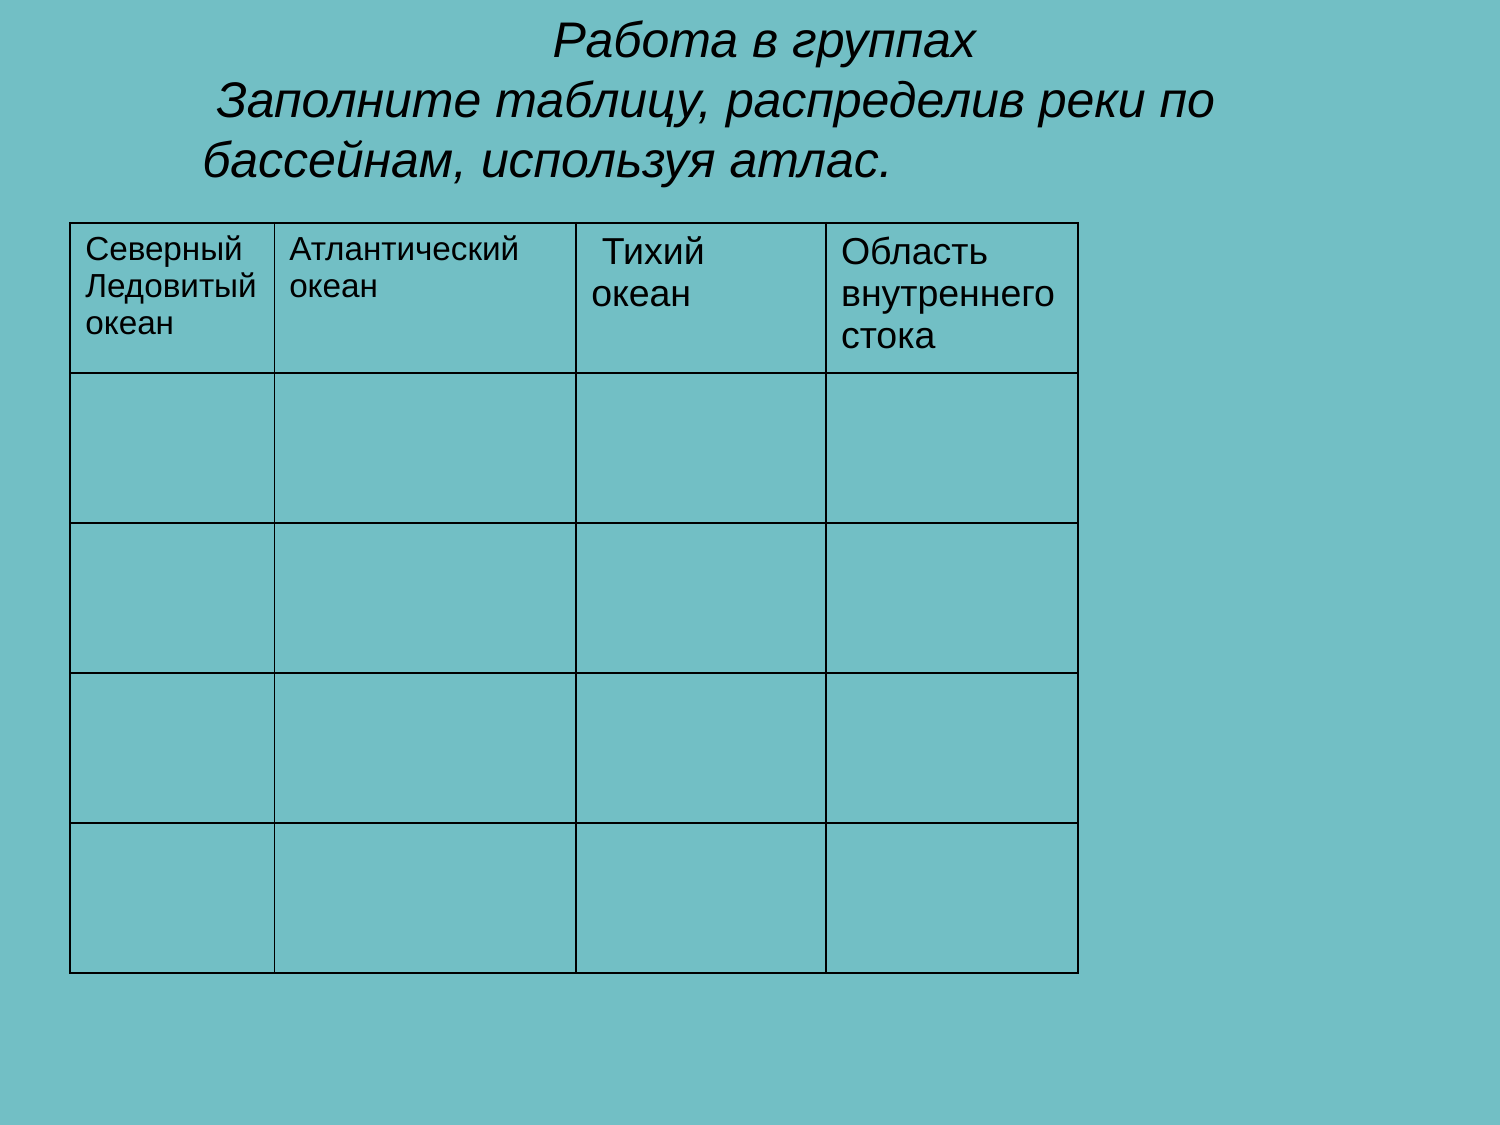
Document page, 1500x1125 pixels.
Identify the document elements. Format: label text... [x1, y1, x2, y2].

text_box Работа в группах Заполните таблицу, распределив реки по бассейнам, используя атлас. [187, 0, 1454, 195]
table_cell [577, 824, 825, 972]
table_cell [577, 524, 825, 672]
table_header Северный Ледовитый океан [71, 224, 274, 372]
table_header Тихий океан [577, 224, 825, 372]
table_cell [71, 524, 274, 672]
table_cell [827, 824, 1077, 972]
table_cell [577, 674, 825, 822]
table_cell [275, 524, 575, 672]
table_cell [71, 824, 274, 972]
table_cell [275, 824, 575, 972]
table_cell [827, 374, 1077, 522]
table_cell [275, 374, 575, 522]
table_header Атлантический океан [275, 224, 575, 372]
table_cell [275, 674, 575, 822]
table_cell [827, 674, 1077, 822]
table_header Область внутреннего стока [827, 224, 1077, 372]
table_cell [577, 374, 825, 522]
table_cell [827, 524, 1077, 672]
table_cell [71, 674, 274, 822]
table_cell [71, 374, 274, 522]
